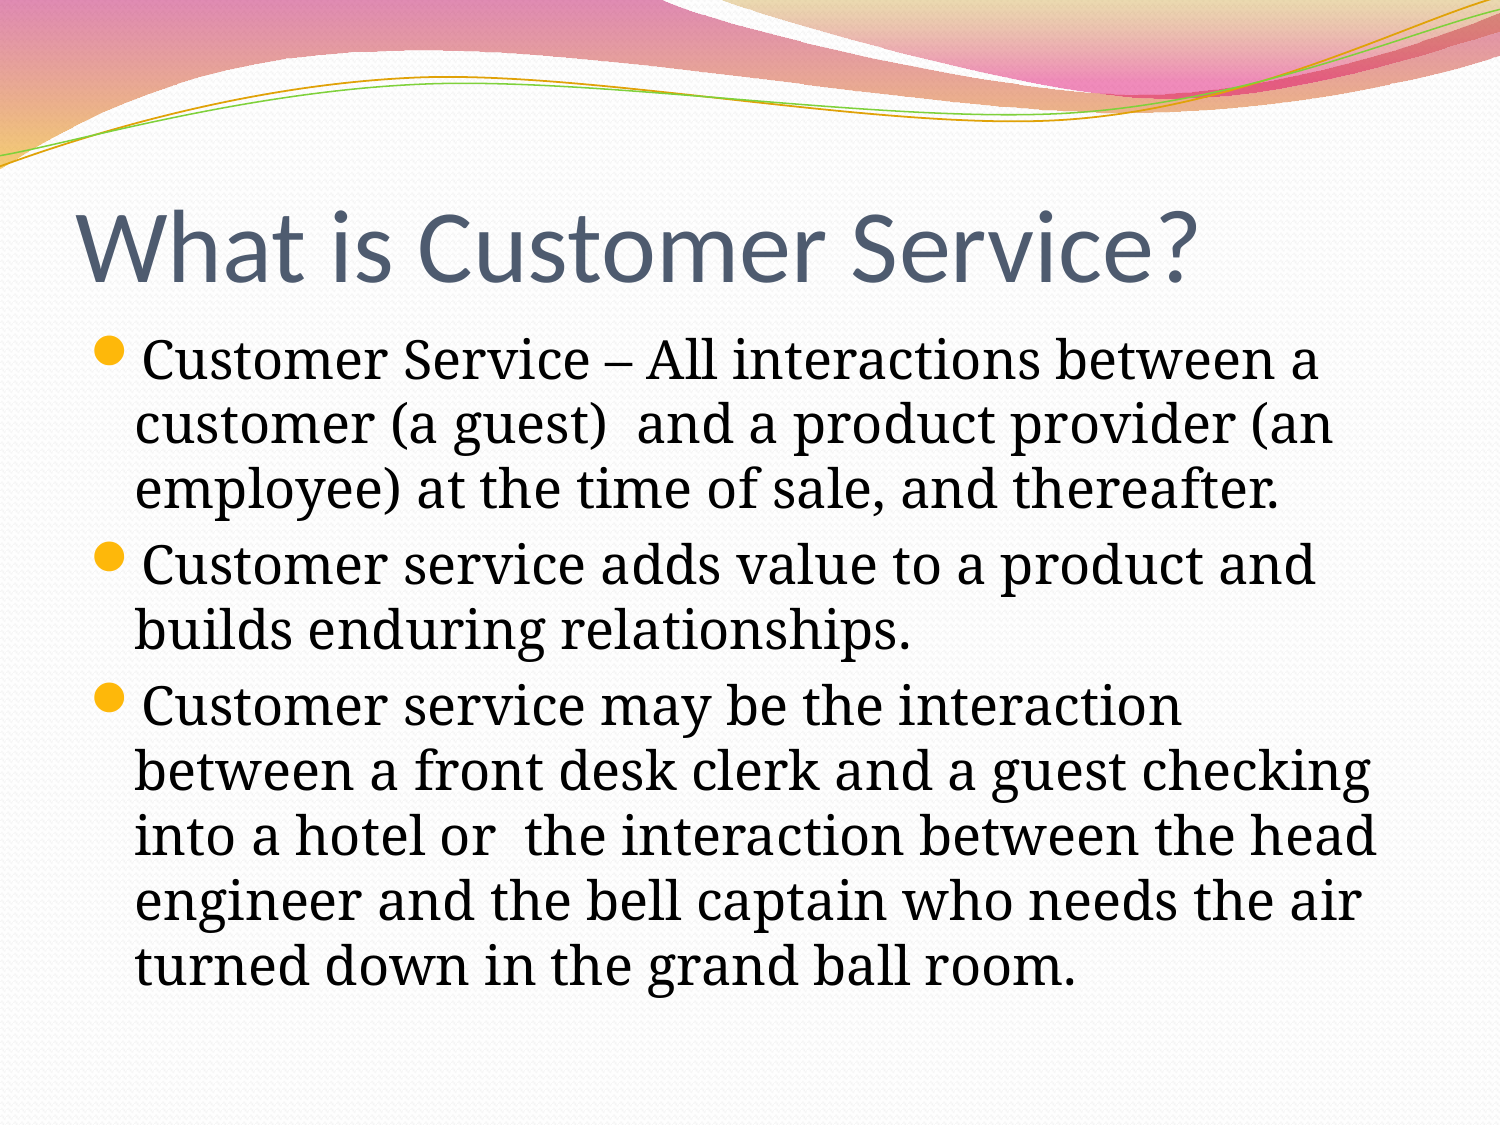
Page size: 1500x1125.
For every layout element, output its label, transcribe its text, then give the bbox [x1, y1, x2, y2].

list Customer Service – All interactions between a customer (a guest) and a product provider (an employee) at the time of sale, and thereafter. Customer service adds value to a product and builds enduring relationships. Customer service may be the interaction between a front desk clerk and a guest checking into a hotel or the interaction between the head engineer and the bell captain who needs the air turned down in the grand ball room. [74, 317, 1426, 1038]
title What is Customer Service? [74, 115, 1426, 304]
